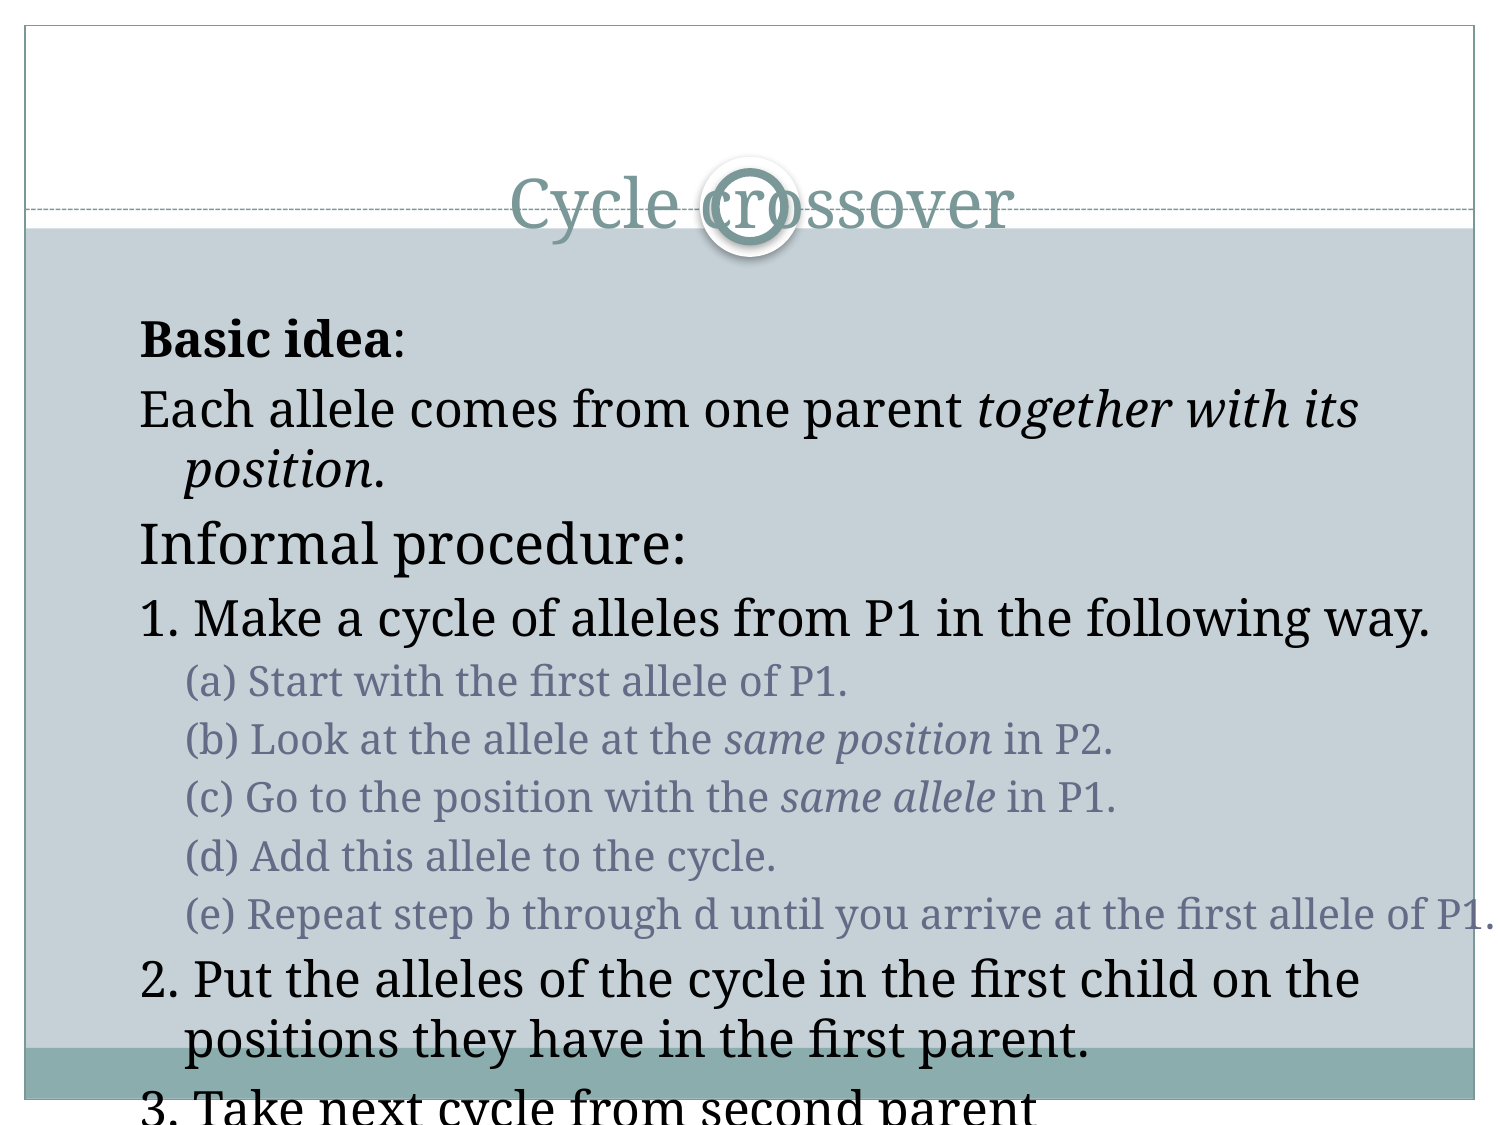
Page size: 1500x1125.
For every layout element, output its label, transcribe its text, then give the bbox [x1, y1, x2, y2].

title Cycle crossover [125, 137, 1400, 250]
list Basic idea: Each allele comes from one parent together with its position. Informal procedure: 1. Make a cycle of alleles from P1 in the following way. (a) Start with the first allele of P1. (b) Look at the allele at the same position in P2. (c) Go to the position with the same allele in P1. (d) Add this allele to the cycle. (e) Repeat step b through d until you arrive at the first allele of P1. 2. Put the alleles of the cycle in the first child on the positions they have in the first parent. 3. Take next cycle from second parent [125, 299, 1500, 1125]
